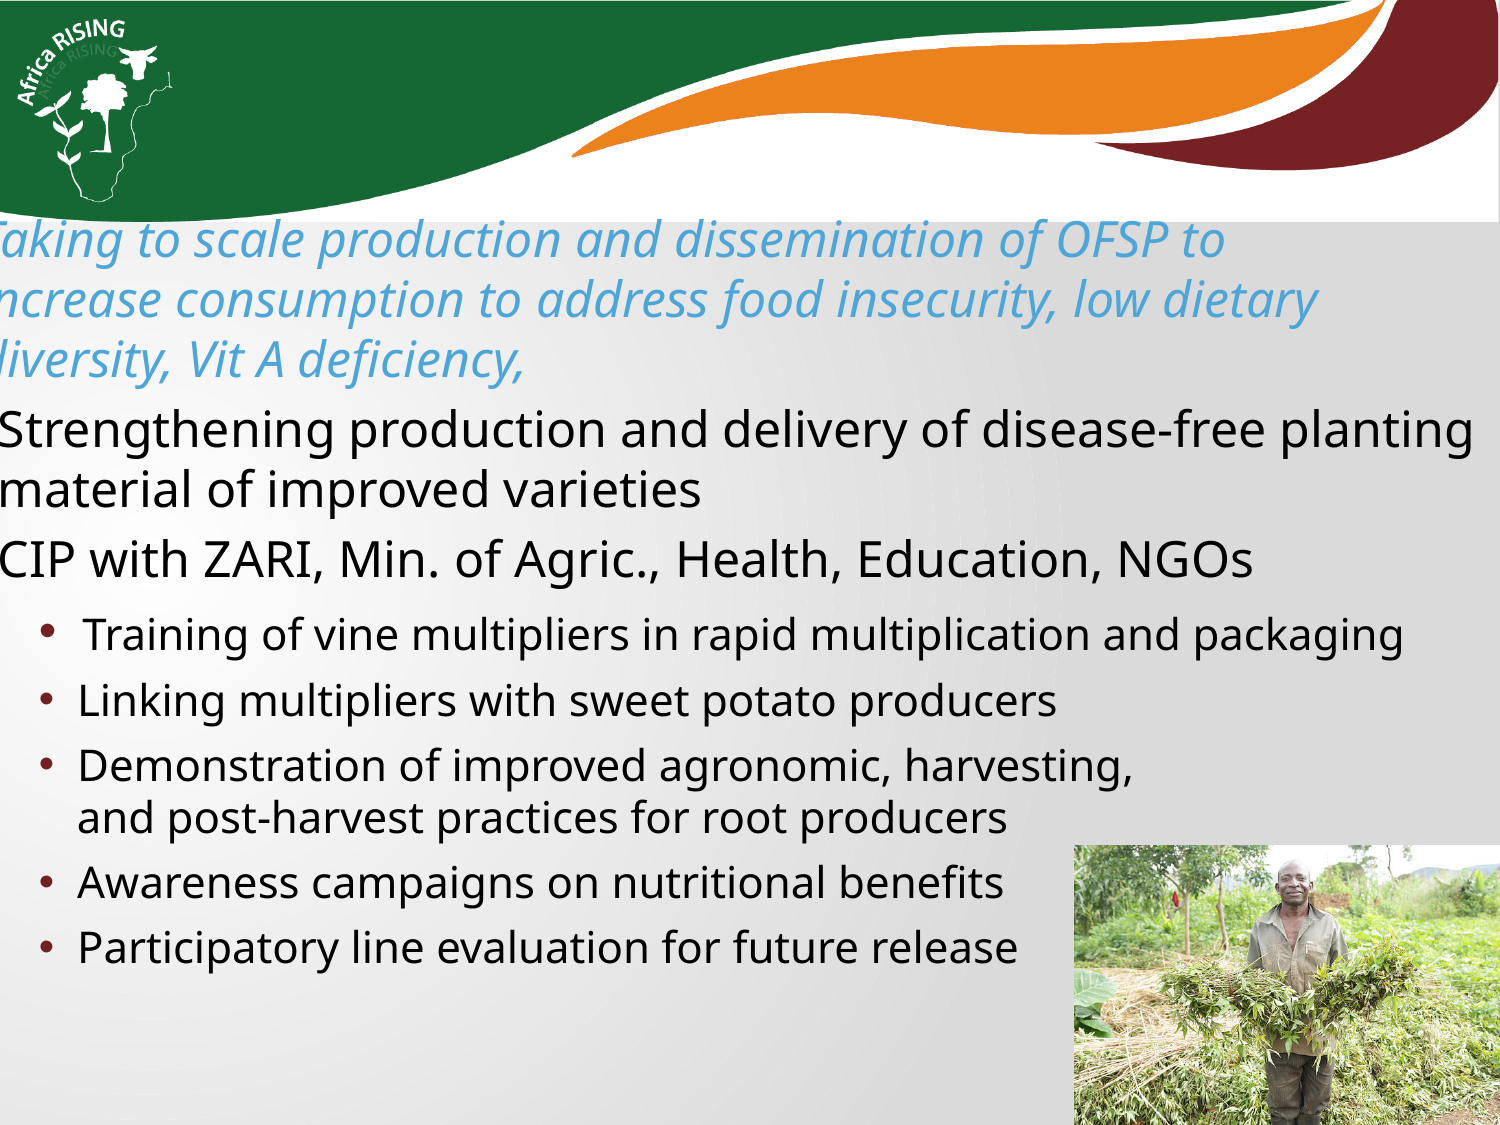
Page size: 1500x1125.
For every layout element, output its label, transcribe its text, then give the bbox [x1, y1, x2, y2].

text_box Taking to scale production and dissemination of OFSP to increase consumption to address food insecurity, low dietary diversity, Vit A deficiency, Strengthening production and delivery of disease-free planting material of improved varieties CIP with ZARI, Min. of Agric., Health, Education, NGOs Training of vine multipliers in rapid multiplication and packaging Linking multipliers with sweet potato producers Demonstration of improved agronomic, harvesting, and post-harvest practices for root producers Awareness campaigns on nutritional benefits Participatory line evaluation for future release [0, 200, 1500, 1120]
picture [0, 0, 1499, 200]
picture [1074, 844, 1500, 1125]
